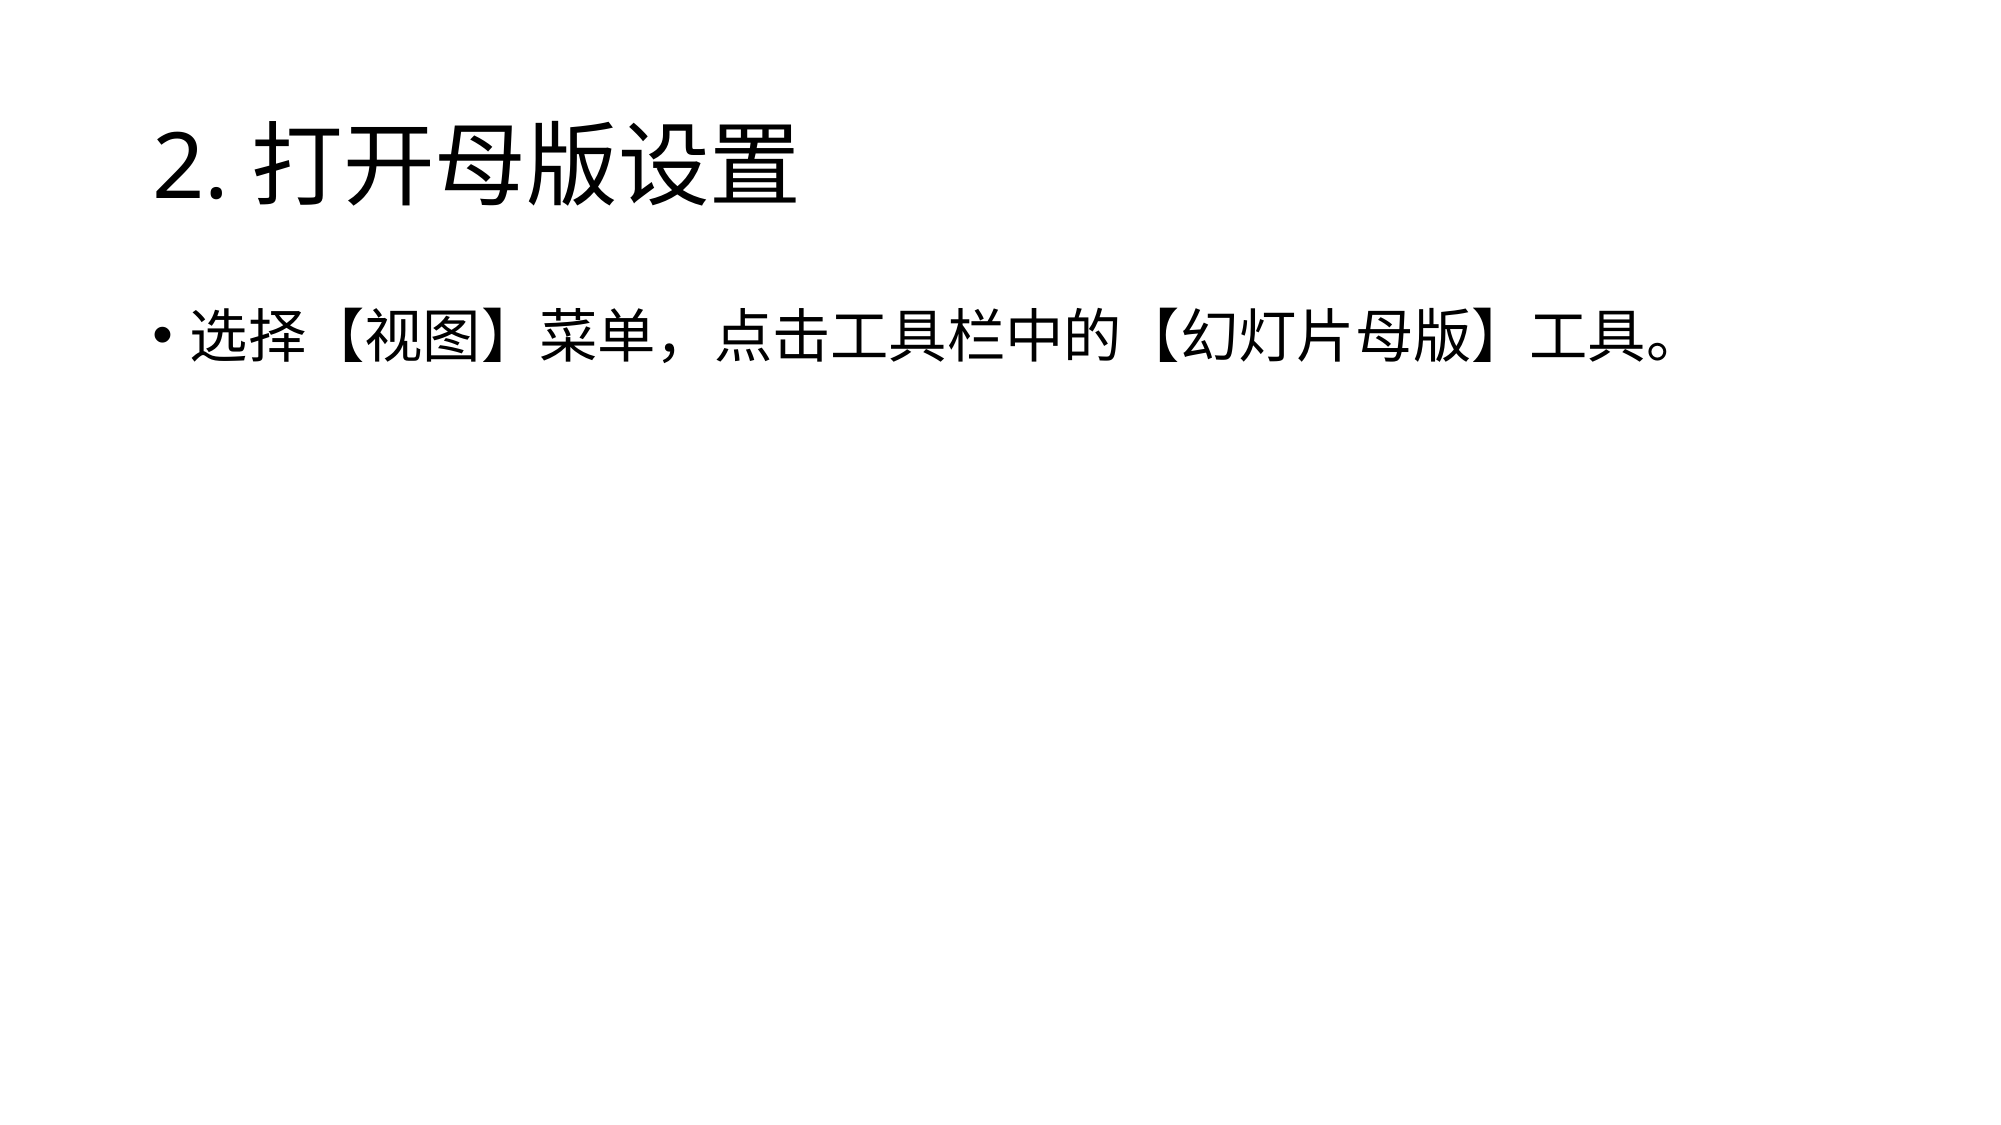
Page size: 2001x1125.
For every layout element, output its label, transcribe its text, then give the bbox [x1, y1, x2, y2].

list 选择【视图】菜单，点击工具栏中的【幻灯片母版】工具。 [137, 299, 1863, 1014]
title 2.打开母版设置 [137, 59, 1863, 278]
